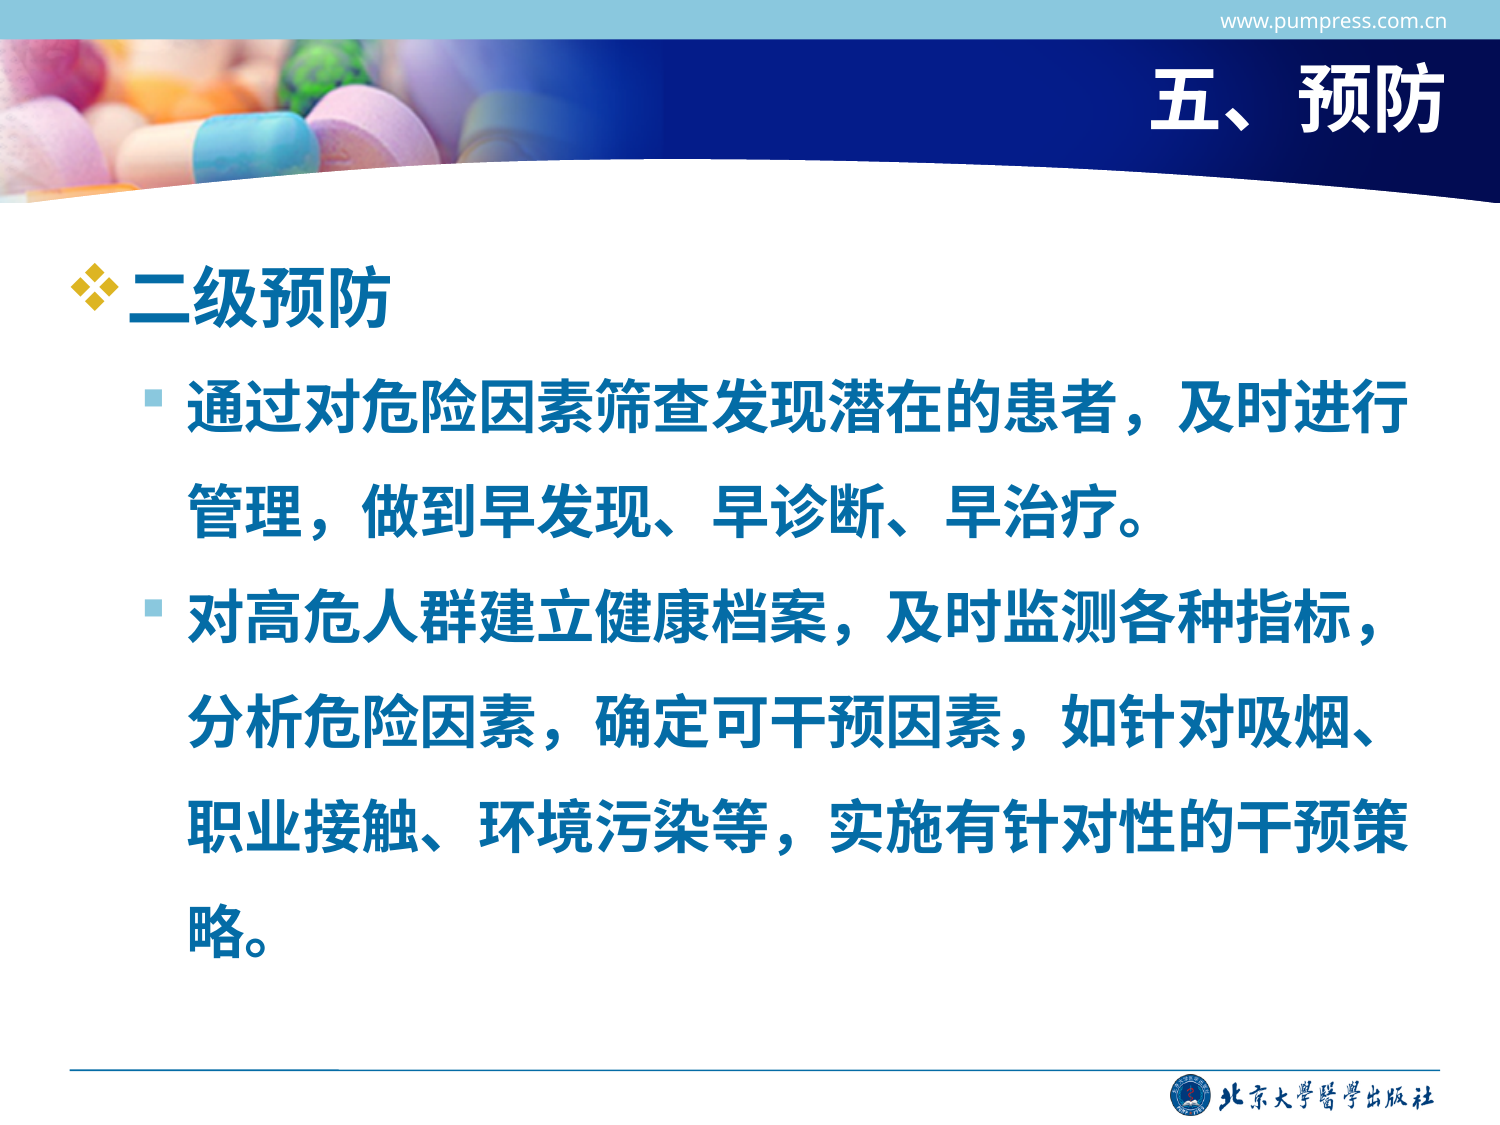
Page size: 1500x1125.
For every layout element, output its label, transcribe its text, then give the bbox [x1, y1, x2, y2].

title 五、预防 [137, 49, 1463, 143]
slide_number www.pumpress.com.cn [1024, 0, 1463, 38]
picture [1170, 1074, 1436, 1118]
picture [0, 40, 1500, 203]
list 二级预防 通过对危险因素筛查发现潜在的患者，及时进行管理，做到早发现、早诊断、早治疗。 对高危人群建立健康档案，及时监测各种指标，分析危险因素，确定可干预因素，如针对吸烟、职业接触、环境污染等，实施有针对性的干预策略。 [49, 207, 1463, 1026]
